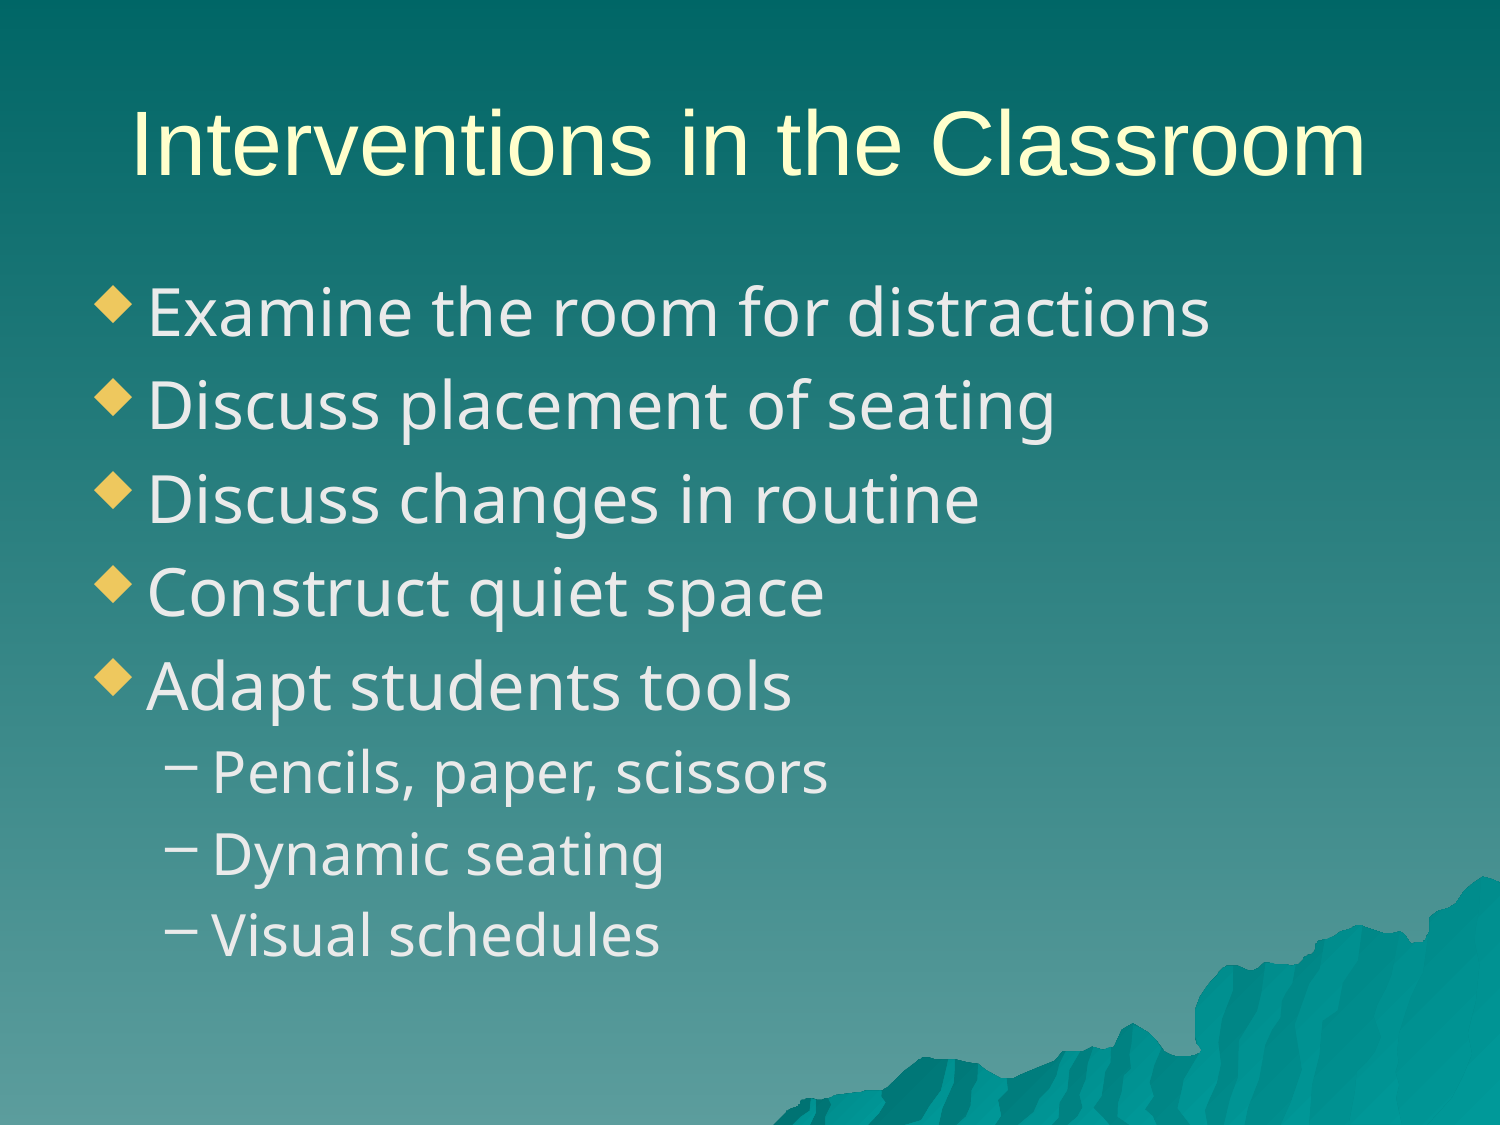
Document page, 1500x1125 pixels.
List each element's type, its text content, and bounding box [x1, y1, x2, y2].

title Interventions in the Classroom [74, 45, 1426, 233]
list Examine the room for distractions Discuss placement of seating Discuss changes in routine Construct quiet space Adapt students tools Pencils, paper, scissors Dynamic seating Visual schedules [74, 262, 1426, 1006]
